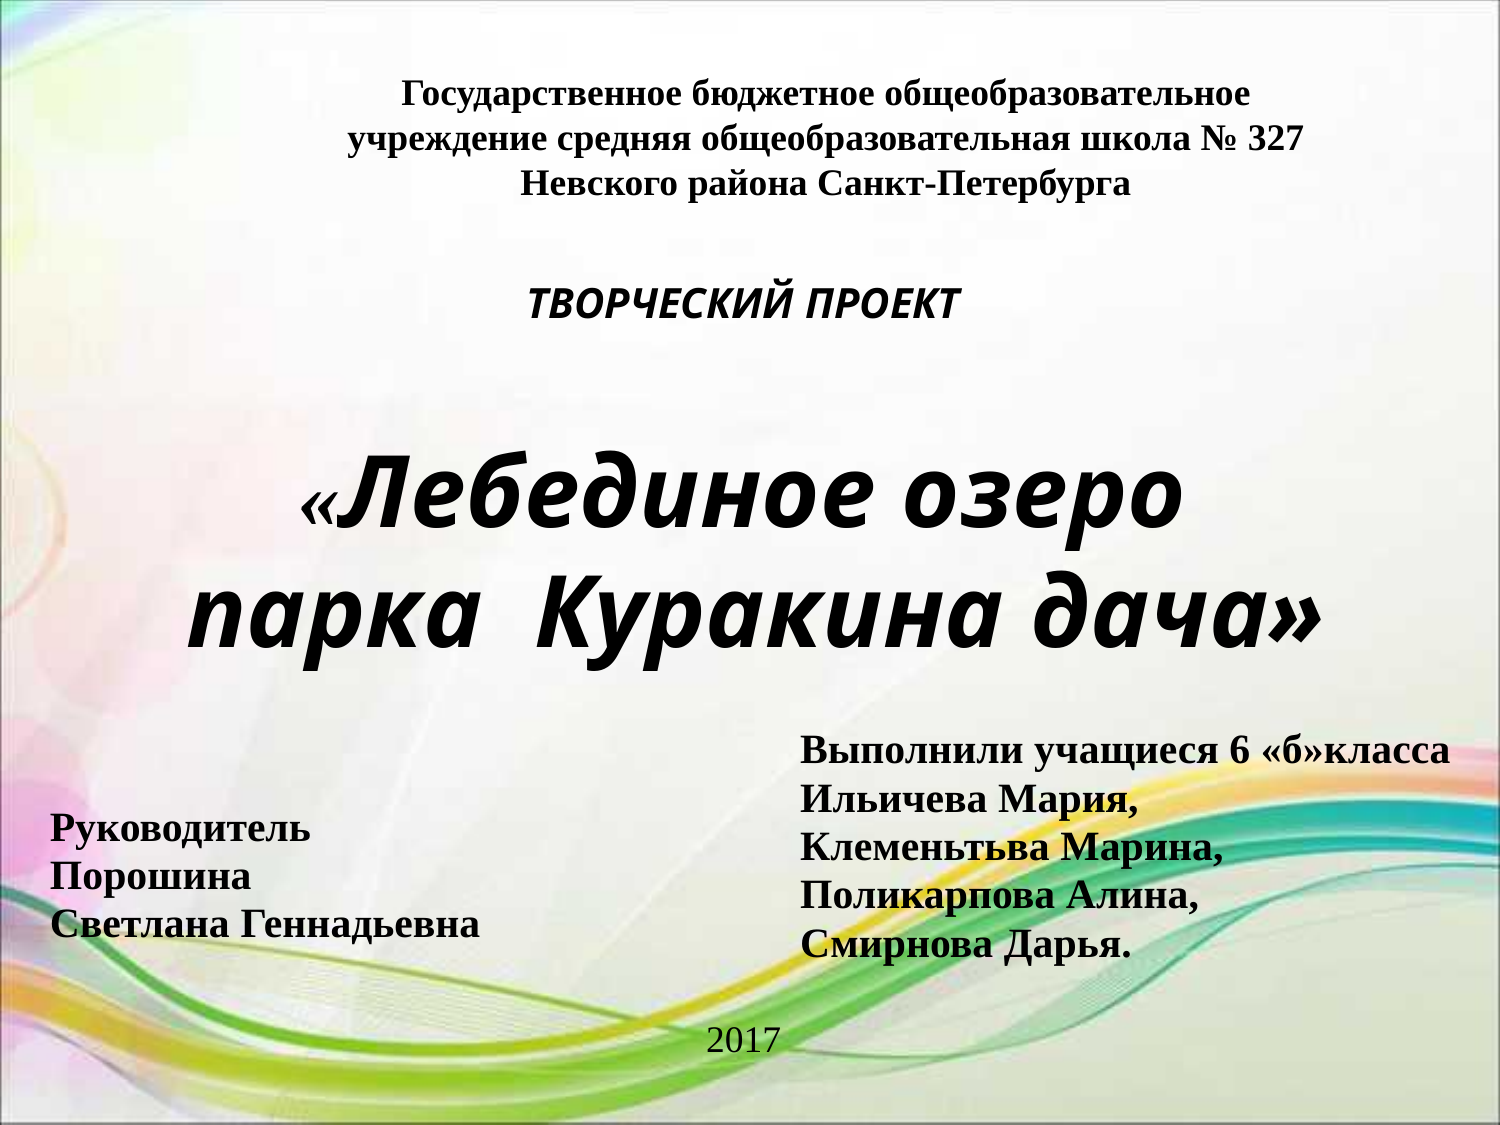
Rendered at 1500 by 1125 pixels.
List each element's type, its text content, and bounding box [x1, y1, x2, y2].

text_box Руководитель Порошина Светлана Геннадьевна [35, 714, 786, 1003]
subtitle Выполнили учащиеся 6 «б»класса Ильичева Мария, Клеменьтьва Марина, Поликарпова Алина, Смирнова Дарья. [785, 637, 1500, 925]
text_box Государственное бюджетное общеобразовательное учреждение средняя общеобразовательная школа № 327 Невского района Санкт-Петербурга [304, 60, 1348, 256]
picture [0, 0, 1500, 1125]
title ТВОРЧЕСКИЙ ПРОЕКТ «Лебединое озеро парка Куракина дача» [105, 351, 1381, 593]
text_box 2017 [691, 1007, 1020, 1068]
